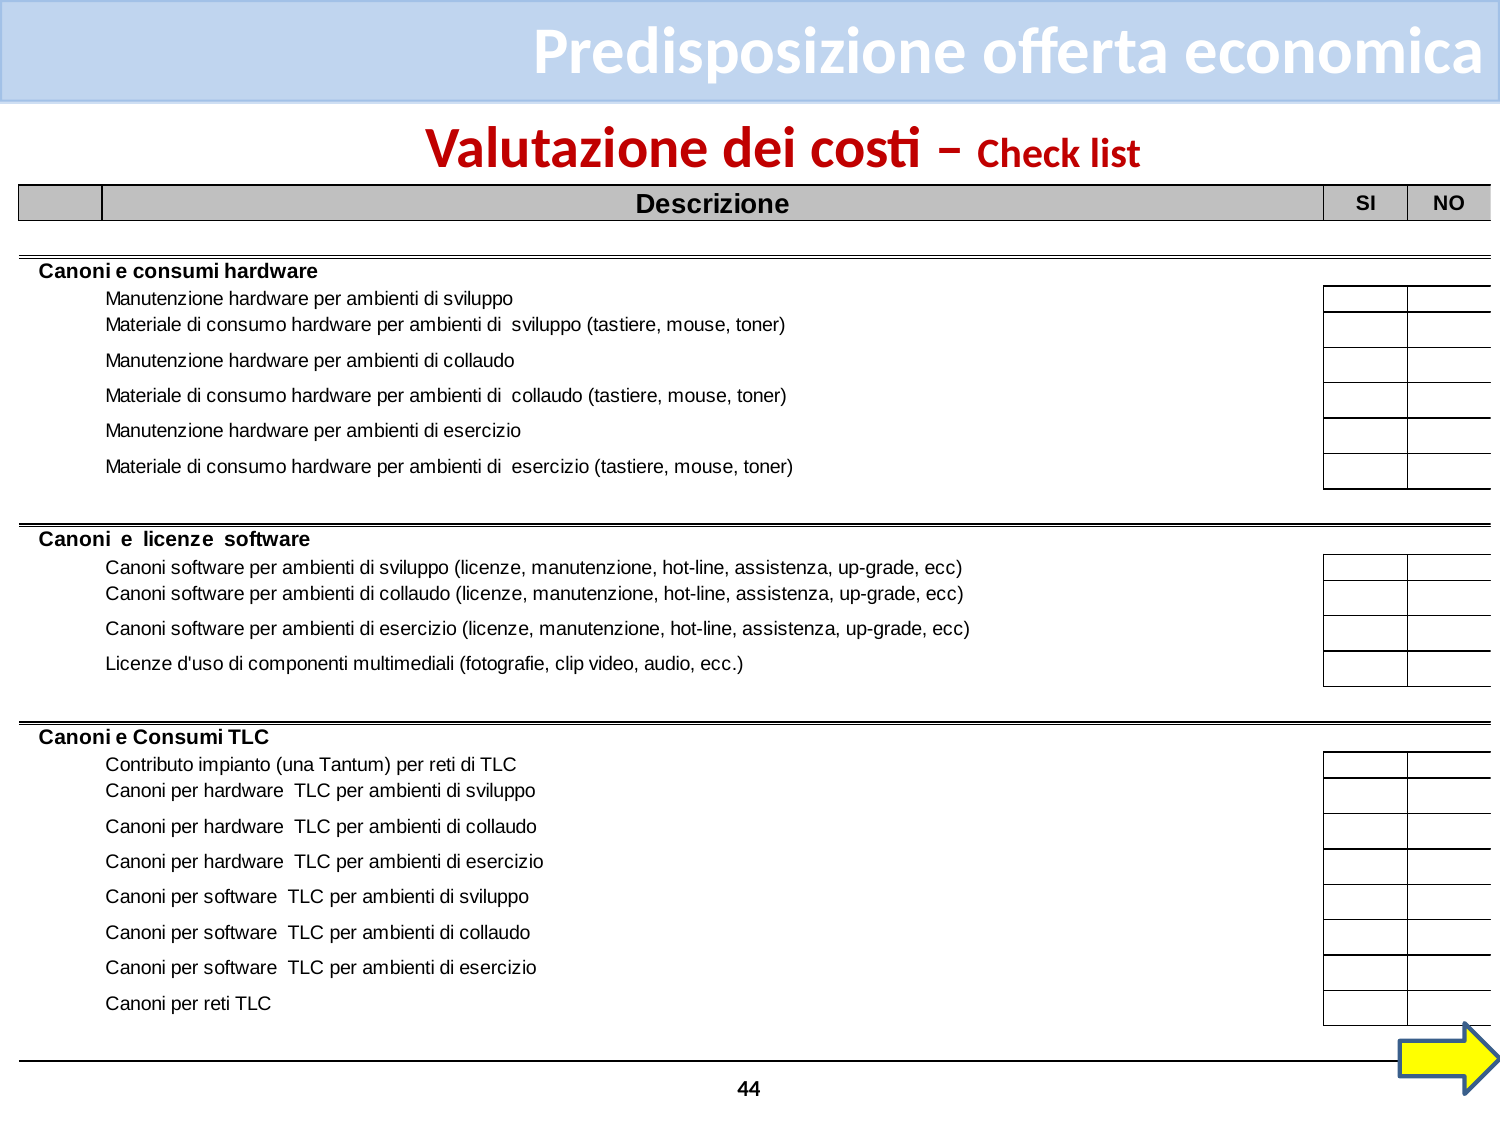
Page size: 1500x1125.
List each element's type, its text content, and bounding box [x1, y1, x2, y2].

text_box 44 [573, 1073, 924, 1118]
picture [17, 184, 1493, 1064]
text_box [1397, 1072, 1490, 1096]
text_box Predisposizione offerta economica [407, 0, 1500, 95]
text_box Valutazione dei costi – Check list [4, 101, 1500, 185]
